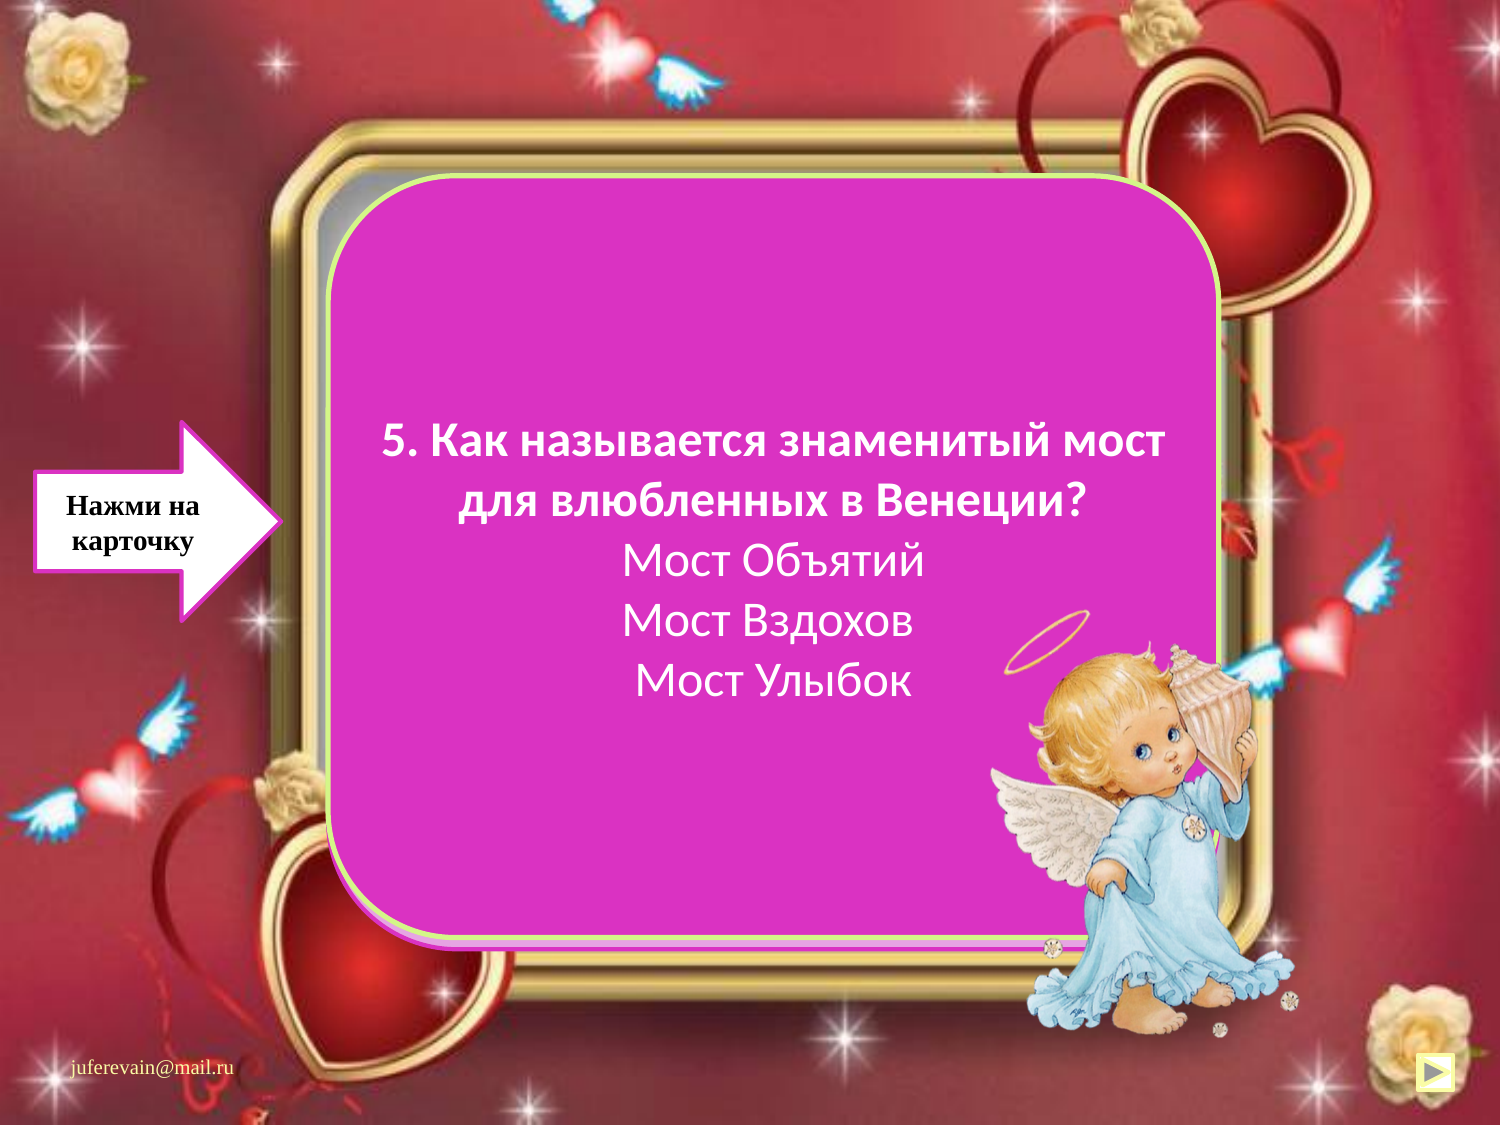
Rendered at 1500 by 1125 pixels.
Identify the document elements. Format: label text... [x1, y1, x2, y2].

text_box [326, 174, 1209, 951]
text_box Нажми на карточку [33, 419, 284, 624]
text_box [1416, 1053, 1455, 1092]
text_box 5. Как называется знаменитый мост для влюбленных в Венеции? Мост Объятий Мост Вздохов Мост Улыбок [1209, 248, 1221, 560]
picture [0, 0, 1500, 1125]
